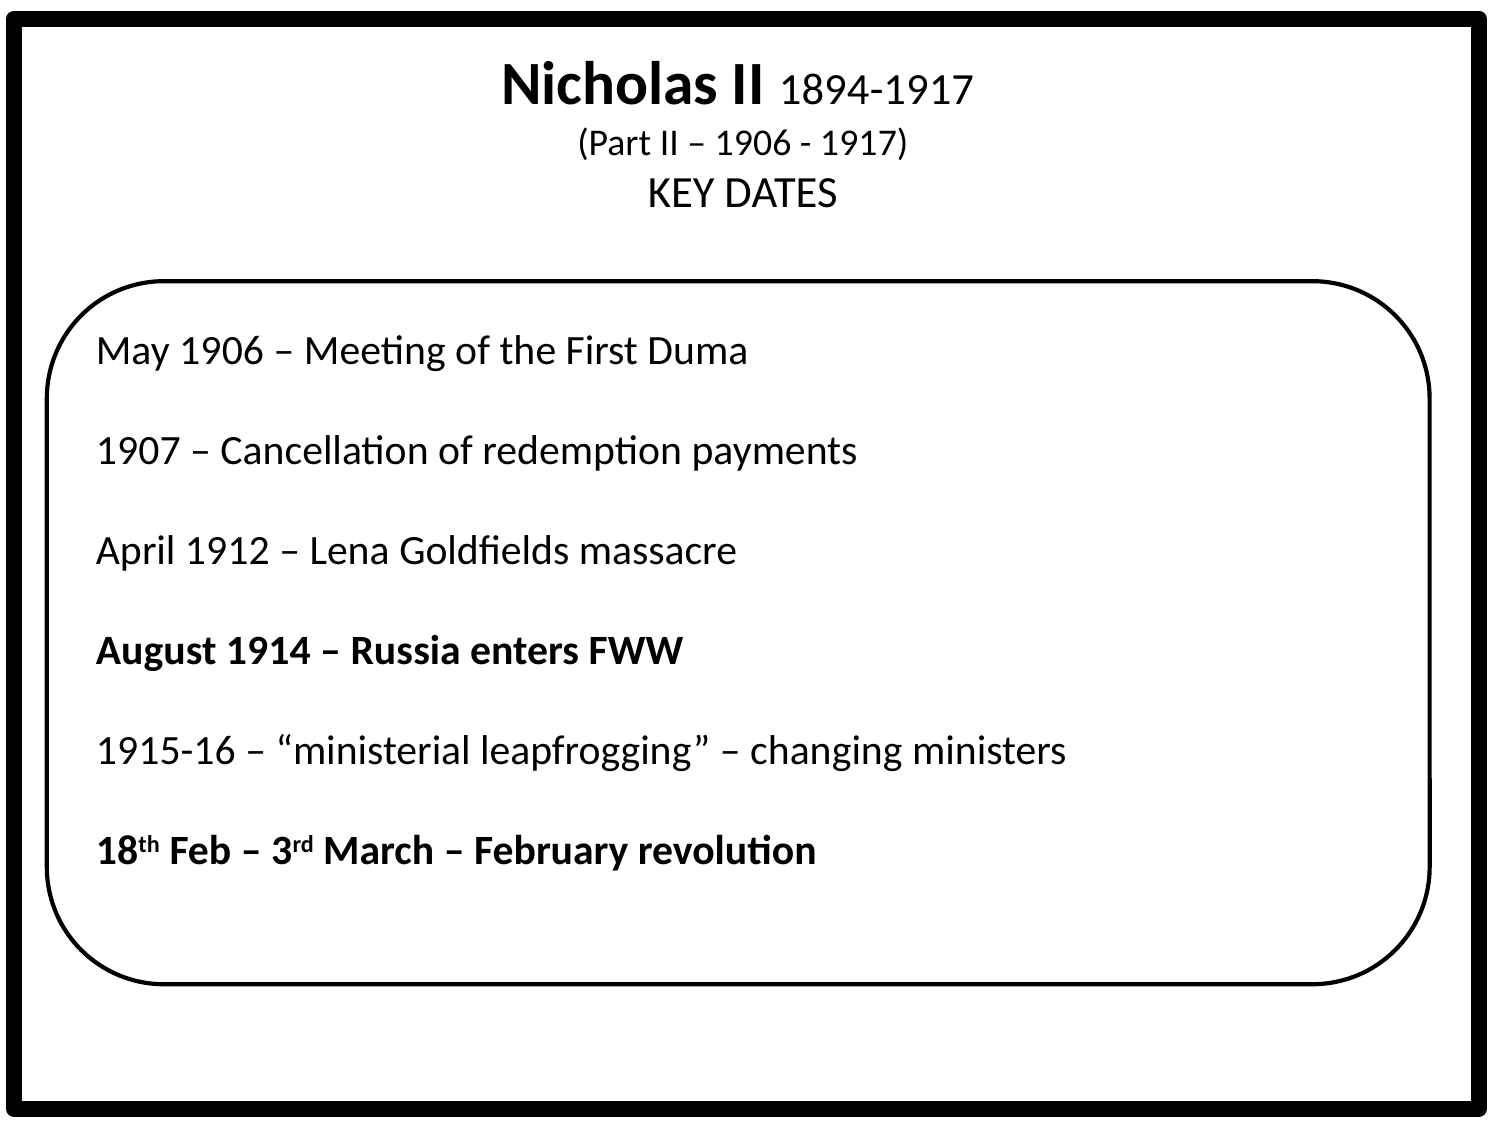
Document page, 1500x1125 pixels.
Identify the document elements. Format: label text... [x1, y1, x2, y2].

text_box Nicholas II 1894-1917 (Part II – 1906 - 1917) KEY DATES [67, 35, 1418, 225]
text_box [12, 17, 1481, 1111]
